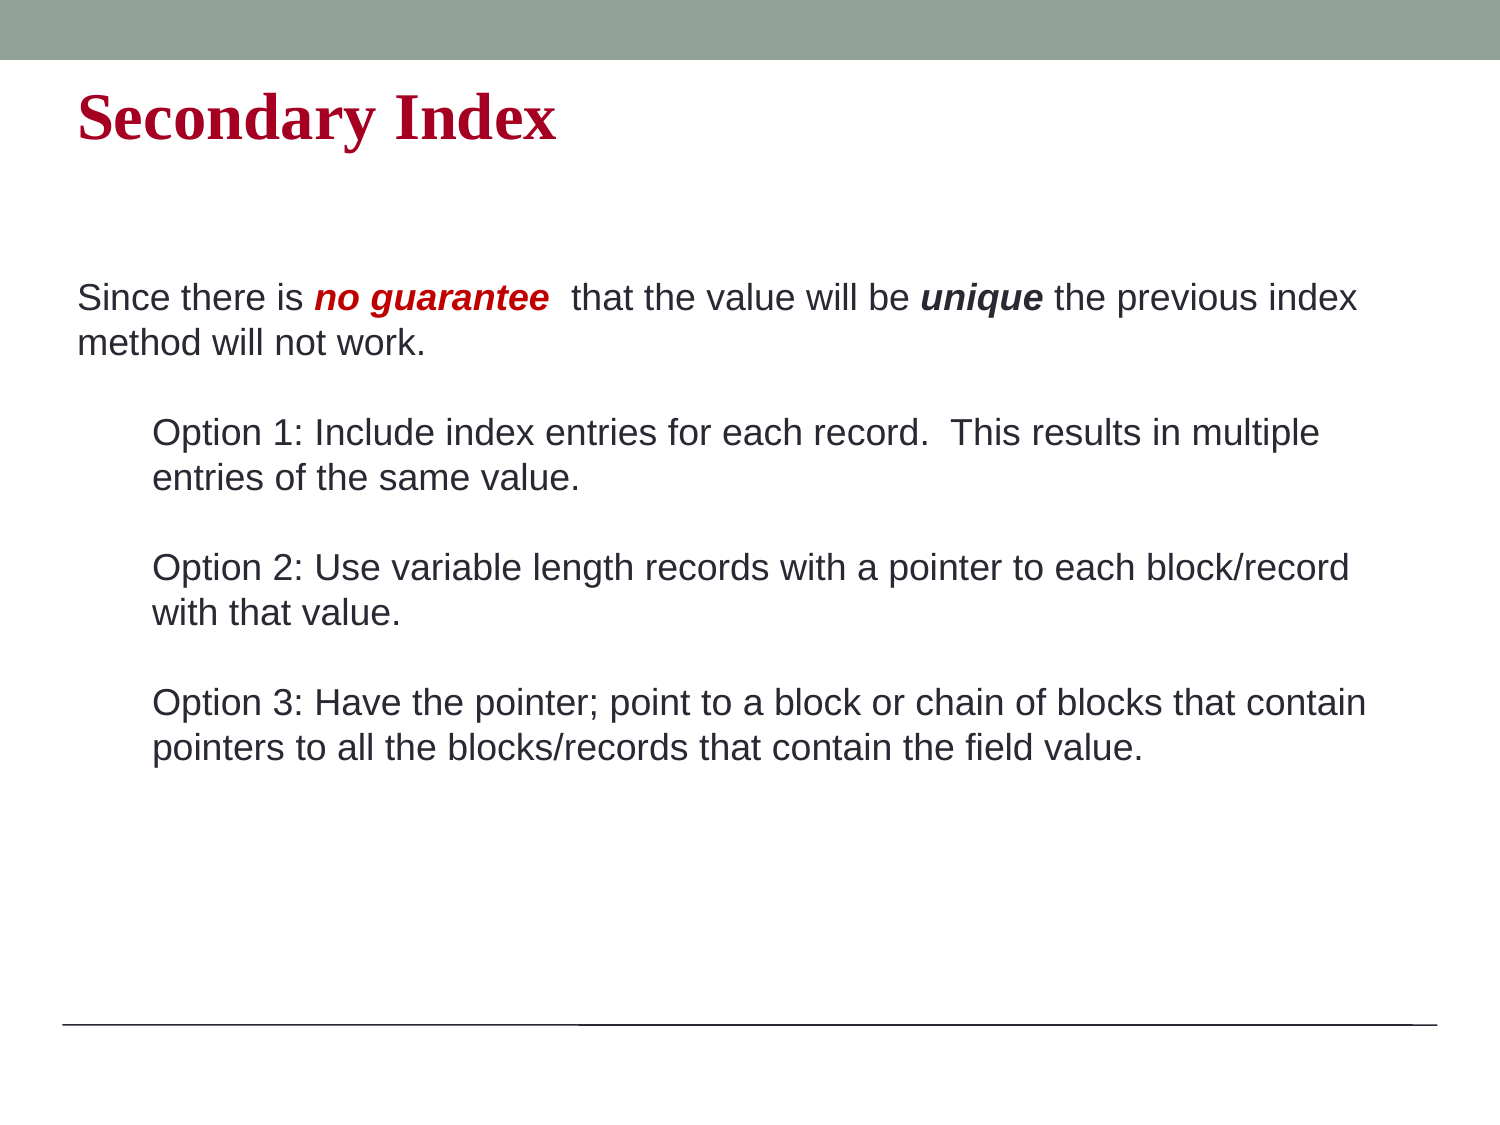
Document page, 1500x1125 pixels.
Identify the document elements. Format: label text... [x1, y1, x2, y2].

text_box Secondary Index Since there is no guarantee that the value will be unique the previous index method will not work. Option 1: Include index entries for each record. This results in multiple entries of the same value. Option 2: Use variable length records with a pointer to each block/record with that value. Option 3: Have the pointer; point to a block or chain of blocks that contain pointers to all the blocks/records that contain the field value. [62, 62, 1425, 776]
